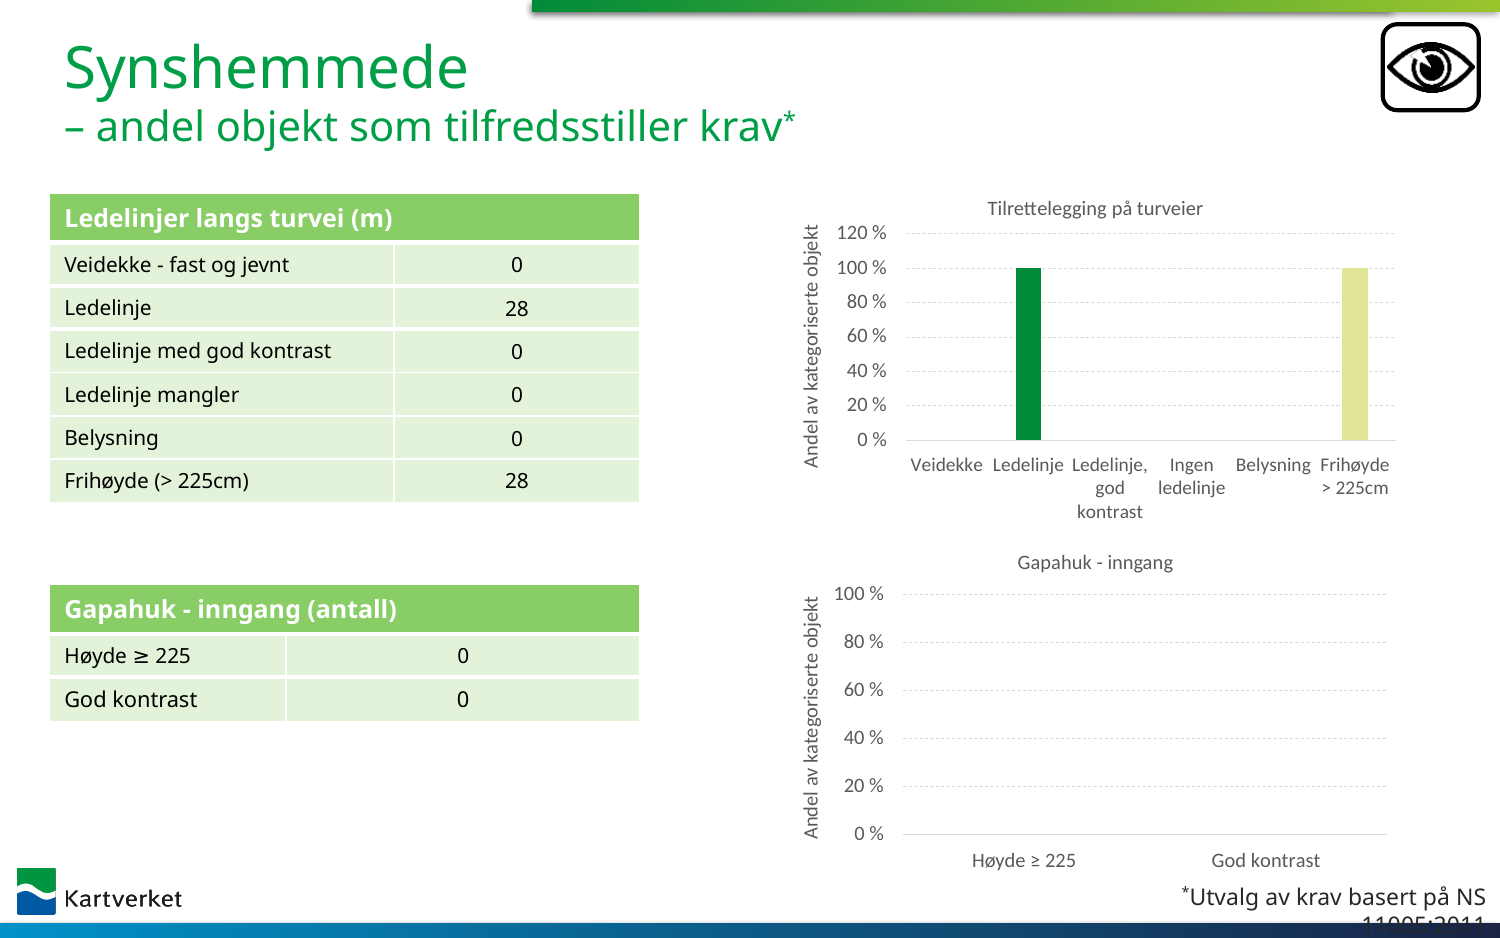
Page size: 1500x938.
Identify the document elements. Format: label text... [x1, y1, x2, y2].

table_cell Høyde ≥ 225 [50, 636, 285, 675]
table_cell 0 [395, 245, 639, 284]
text_box Synshemmede – andel objekt som tilfredsstiller krav* [49, 24, 1431, 158]
table_cell 0 [395, 417, 639, 458]
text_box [1382, 24, 1480, 111]
text_box *Utvalg av krav basert på NS 11005:2011 [1068, 873, 1500, 938]
table_header Ledelinjer langs turvei (m) [50, 194, 639, 240]
table_cell Veidekke - fast og jevnt [50, 245, 393, 284]
table_cell 0 [287, 679, 639, 721]
table_cell 0 [395, 373, 639, 415]
table_cell 28 [395, 288, 639, 327]
picture [791, 541, 1400, 880]
table_header Gapahuk - inngang (antall) [50, 585, 639, 632]
table_cell Ledelinje mangler [50, 373, 393, 415]
table_cell 0 [287, 636, 639, 675]
table_cell God kontrast [50, 679, 285, 721]
table_cell Frihøyde (> 225cm) [50, 460, 393, 502]
picture [791, 187, 1400, 526]
table_cell 0 [395, 331, 639, 372]
table_cell Ledelinje [50, 288, 393, 327]
table_cell Ledelinje med god kontrast [50, 331, 393, 372]
table_cell 28 [395, 460, 639, 502]
table_cell Belysning [50, 417, 393, 458]
